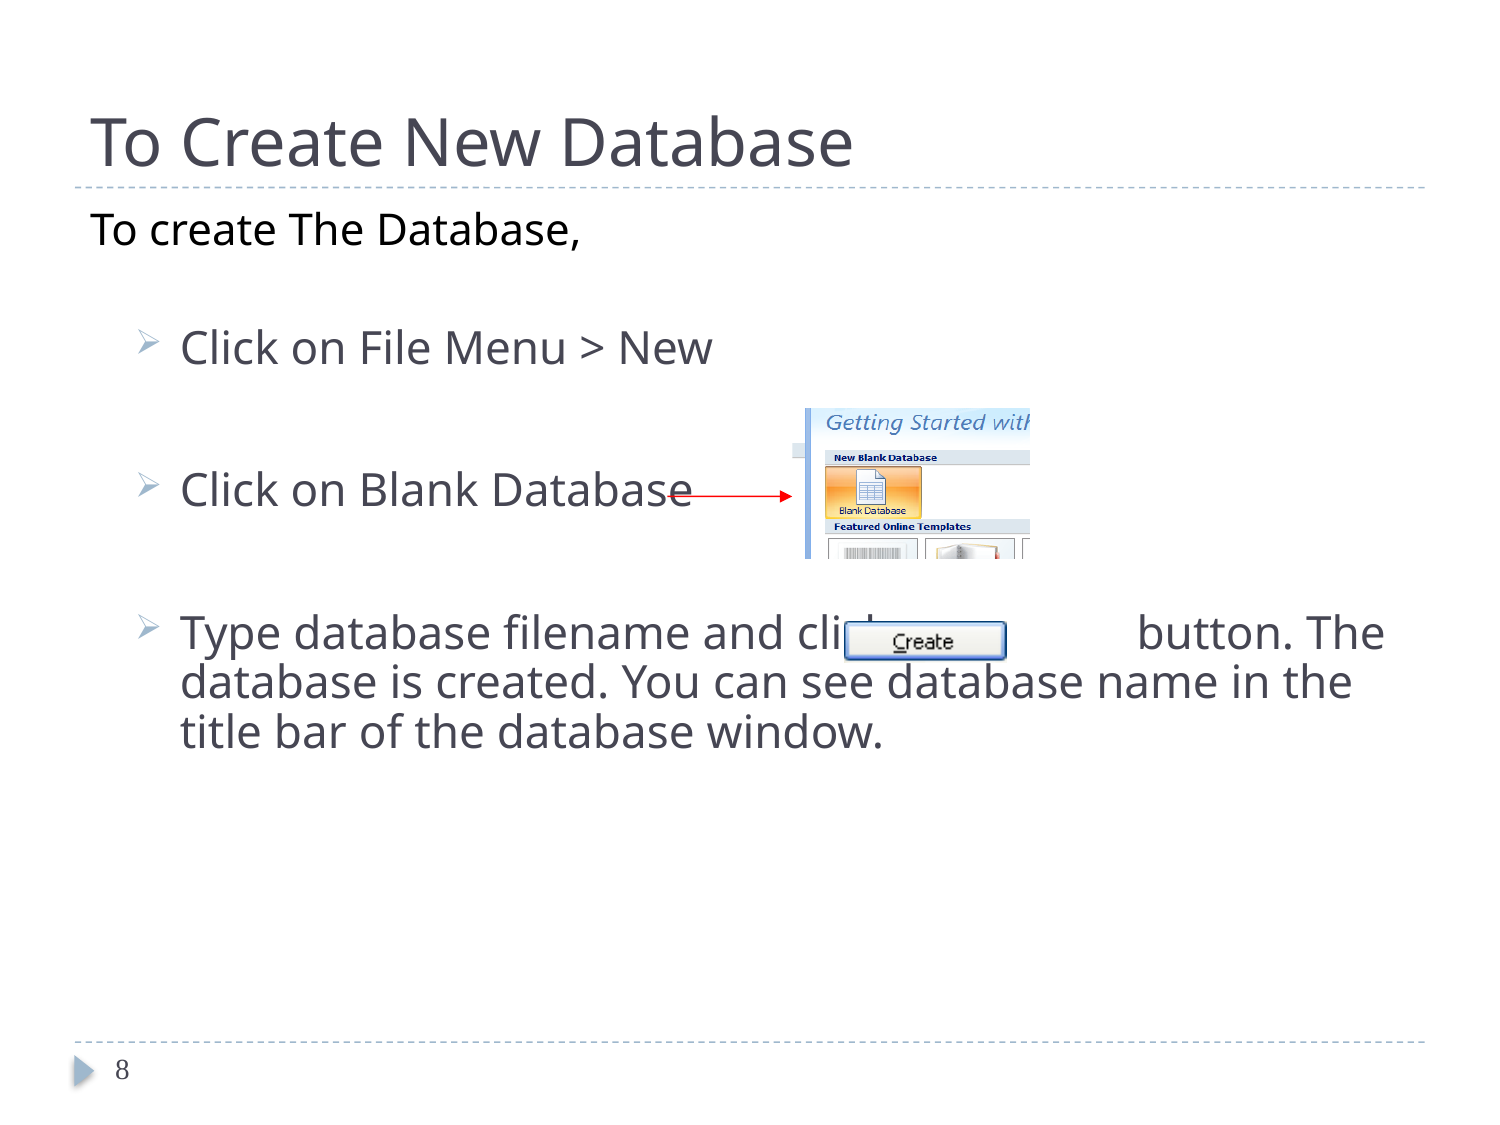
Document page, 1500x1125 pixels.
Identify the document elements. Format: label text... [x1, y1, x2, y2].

title To Create New Database [74, 24, 1426, 188]
list To create The Database, Click on File Menu > New Click on Blank Database Type database filename and click on button. The database is created. You can see database name in the title bar of the database window. [74, 199, 1426, 1011]
picture [844, 621, 1008, 663]
slide_number 8 [100, 1042, 426, 1103]
text_box [667, 490, 786, 503]
picture [792, 408, 1031, 560]
